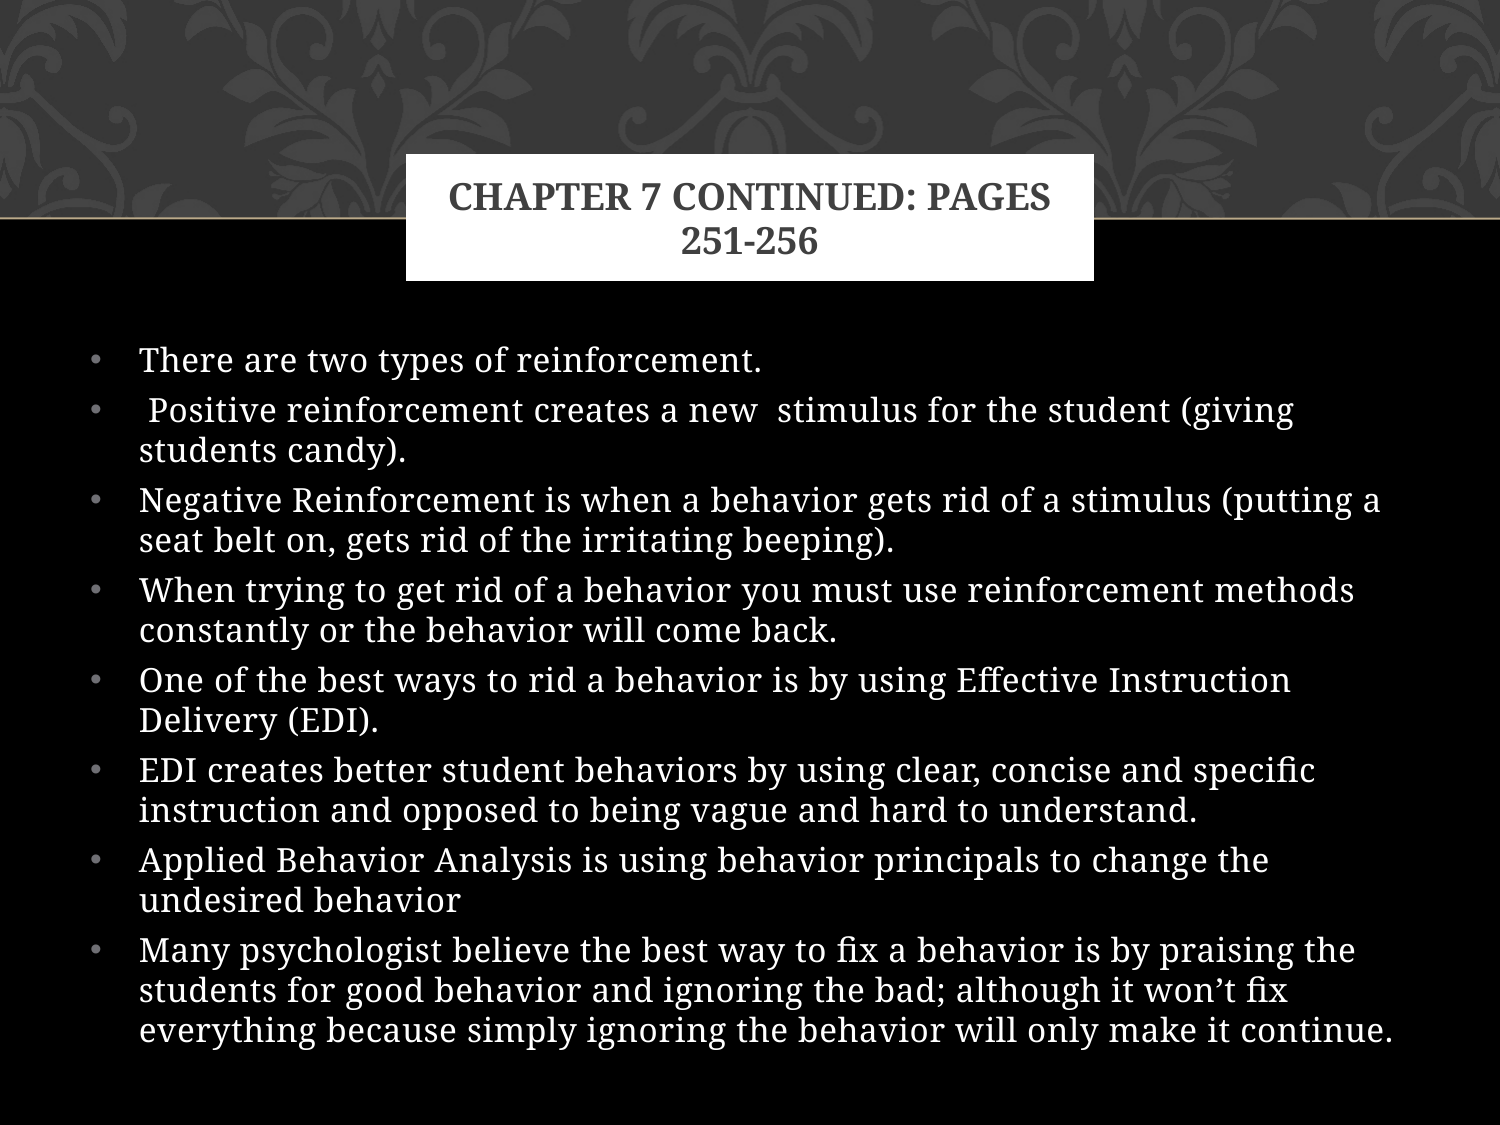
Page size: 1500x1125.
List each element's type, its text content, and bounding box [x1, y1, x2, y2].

list There are two types of reinforcement. Positive reinforcement creates a new stimulus for the student (giving students candy). Negative Reinforcement is when a behavior gets rid of a stimulus (putting a seat belt on, gets rid of the irritating beeping). When trying to get rid of a behavior you must use reinforcement methods constantly or the behavior will come back. One of the best ways to rid a behavior is by using Effective Instruction Delivery (EDI). EDI creates better student behaviors by using clear, concise and specific instruction and opposed to being vague and hard to understand. Applied Behavior Analysis is using behavior principals to change the undesired behavior Many psychologist believe the best way to fix a behavior is by praising the students for good behavior and ignoring the bad; although it won’t fix everything because simply ignoring the behavior will only make it continue. [75, 331, 1425, 1125]
title Chapter 7 Continued: Pages 251-256 [406, 154, 1094, 281]
